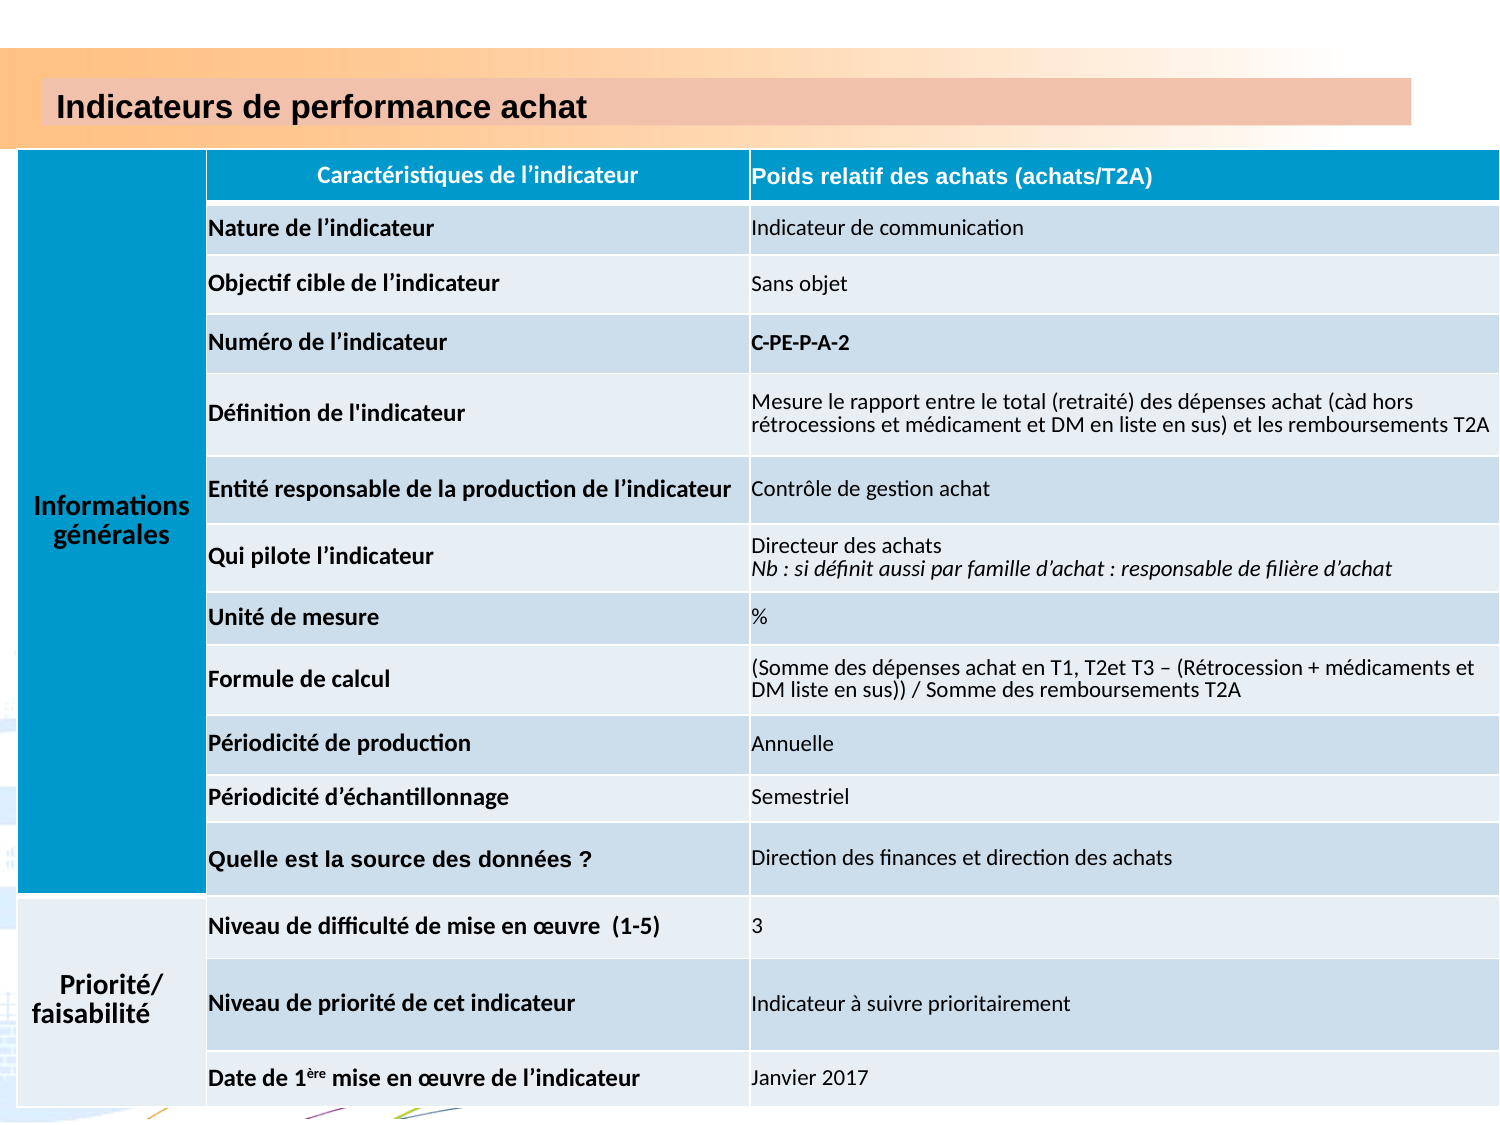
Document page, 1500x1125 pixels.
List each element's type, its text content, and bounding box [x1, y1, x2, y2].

table_header Poids relatif des achats (achats/T2A) [751, 150, 1499, 200]
table_cell Entité responsable de la production de l’indicateur [207, 457, 749, 523]
table_cell Définition de l'indicateur [207, 374, 749, 455]
table_cell Mesure le rapport entre le total (retraité) des dépenses achat (càd hors rétrocessions et médicament et DM en liste en sus) et les remboursements T2A [751, 374, 1499, 455]
table_cell Qui pilote l’indicateur [207, 525, 749, 591]
table_cell Direction des finances et direction des achats [751, 823, 1499, 895]
table_cell (Somme des dépenses achat en T1, T2et T3 – (Rétrocession + médicaments et DM liste en sus)) / Somme des remboursements T2A [751, 646, 1499, 714]
table_cell Priorité/ faisabilité [18, 899, 206, 1106]
picture [164, 1108, 1500, 1119]
table_cell Sans objet [751, 256, 1499, 313]
table_cell Indicateur de communication [751, 206, 1499, 254]
table_cell Nature de l’indicateur [207, 206, 749, 254]
table_cell Périodicité de production [207, 716, 749, 774]
table_header Caractéristiques de l’indicateur [207, 150, 749, 200]
table_cell Contrôle de gestion achat [751, 457, 1499, 523]
table_cell Annuelle [751, 716, 1499, 774]
table_cell Périodicité d’échantillonnage [207, 776, 749, 821]
table_cell Directeur des achats Nb : si définit aussi par famille d’achat : responsable de filière d’achat [751, 525, 1499, 591]
text_box Indicateurs de performance achat [41, 78, 1412, 126]
table_cell Janvier 2017 [751, 1052, 1499, 1106]
table_cell Formule de calcul [207, 646, 749, 714]
table_cell Quelle est la source des données ? [207, 823, 749, 895]
table_cell Indicateur à suivre prioritairement [751, 959, 1499, 1050]
table_cell Objectif cible de l’indicateur [207, 256, 749, 313]
table_cell C-PE-P-A-2 [751, 315, 1499, 373]
table_cell Date de 1ère mise en œuvre de l’indicateur [207, 1052, 749, 1106]
table_cell Numéro de l’indicateur [207, 315, 749, 373]
table_cell % [751, 593, 1499, 644]
table_cell Unité de mesure [207, 593, 749, 644]
table_cell Semestriel [751, 776, 1499, 821]
table_header Informations générales [18, 150, 206, 893]
table_cell 3 [751, 897, 1499, 958]
table_cell Niveau de priorité de cet indicateur [207, 959, 749, 1050]
table_cell Niveau de difficulté de mise en œuvre (1-5) [207, 897, 749, 958]
